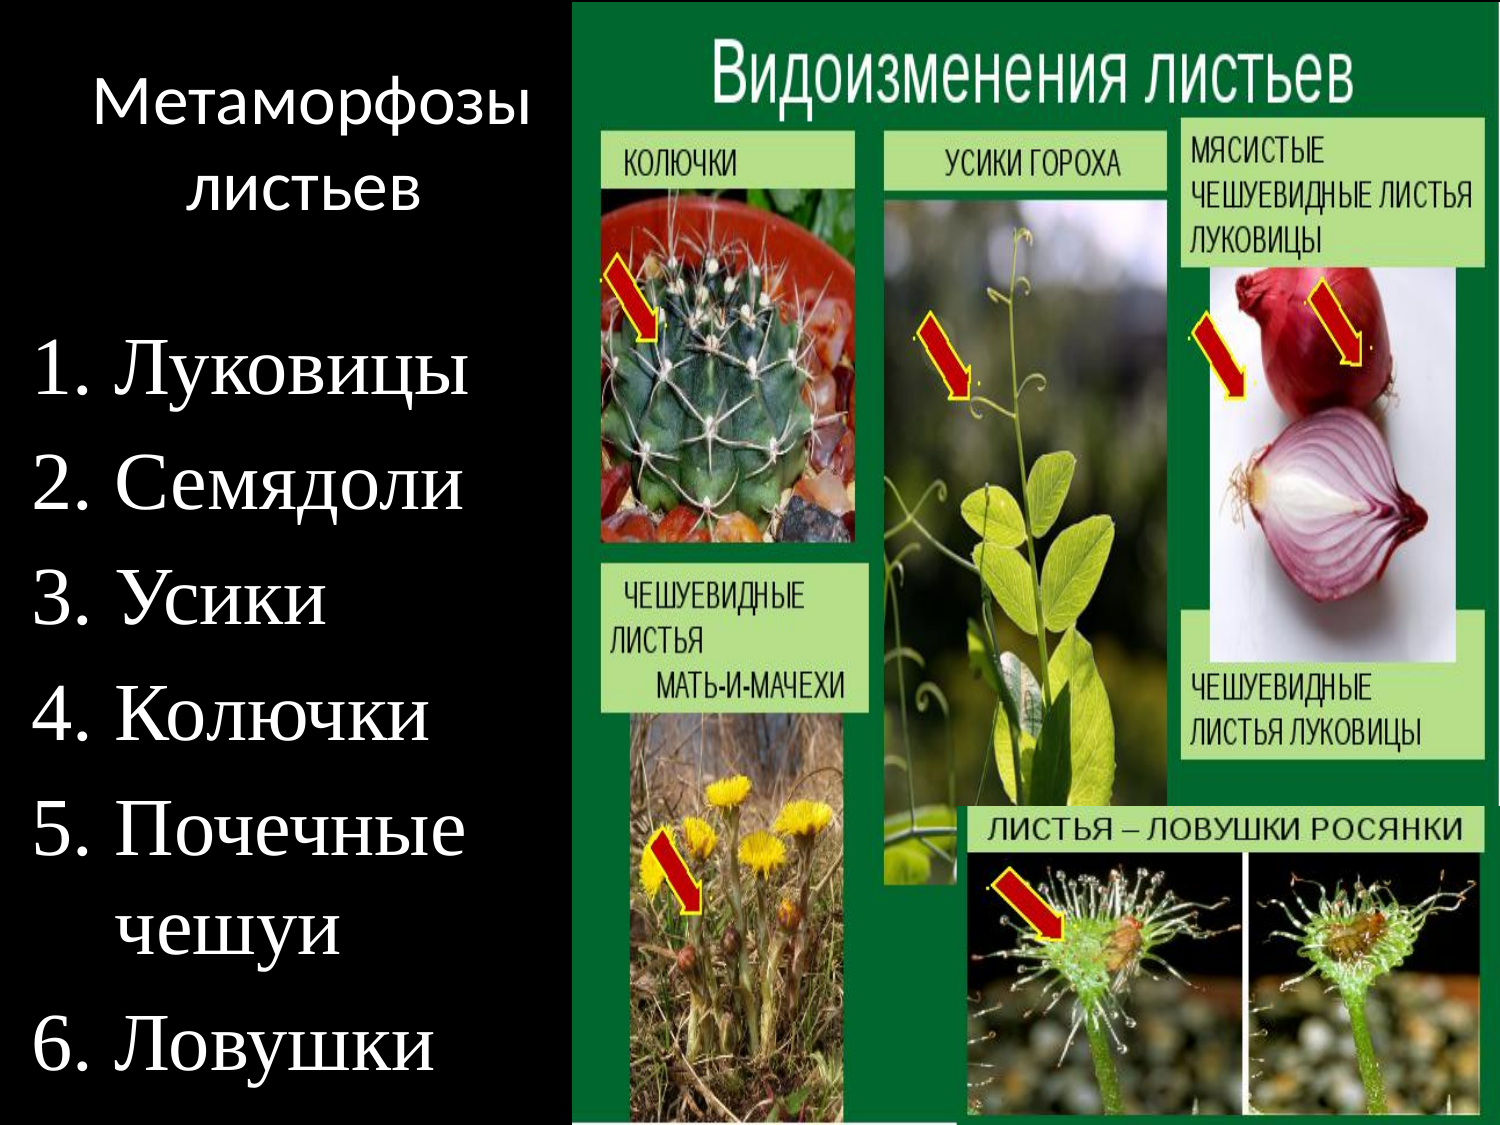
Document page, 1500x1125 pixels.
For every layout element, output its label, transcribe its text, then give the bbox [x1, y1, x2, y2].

list Луковицы Семядоли Усики Колючки Почечные чешуи Ловушки [16, 304, 567, 1102]
picture [572, 2, 1500, 1125]
title Метаморфозы листьев [29, 45, 567, 233]
